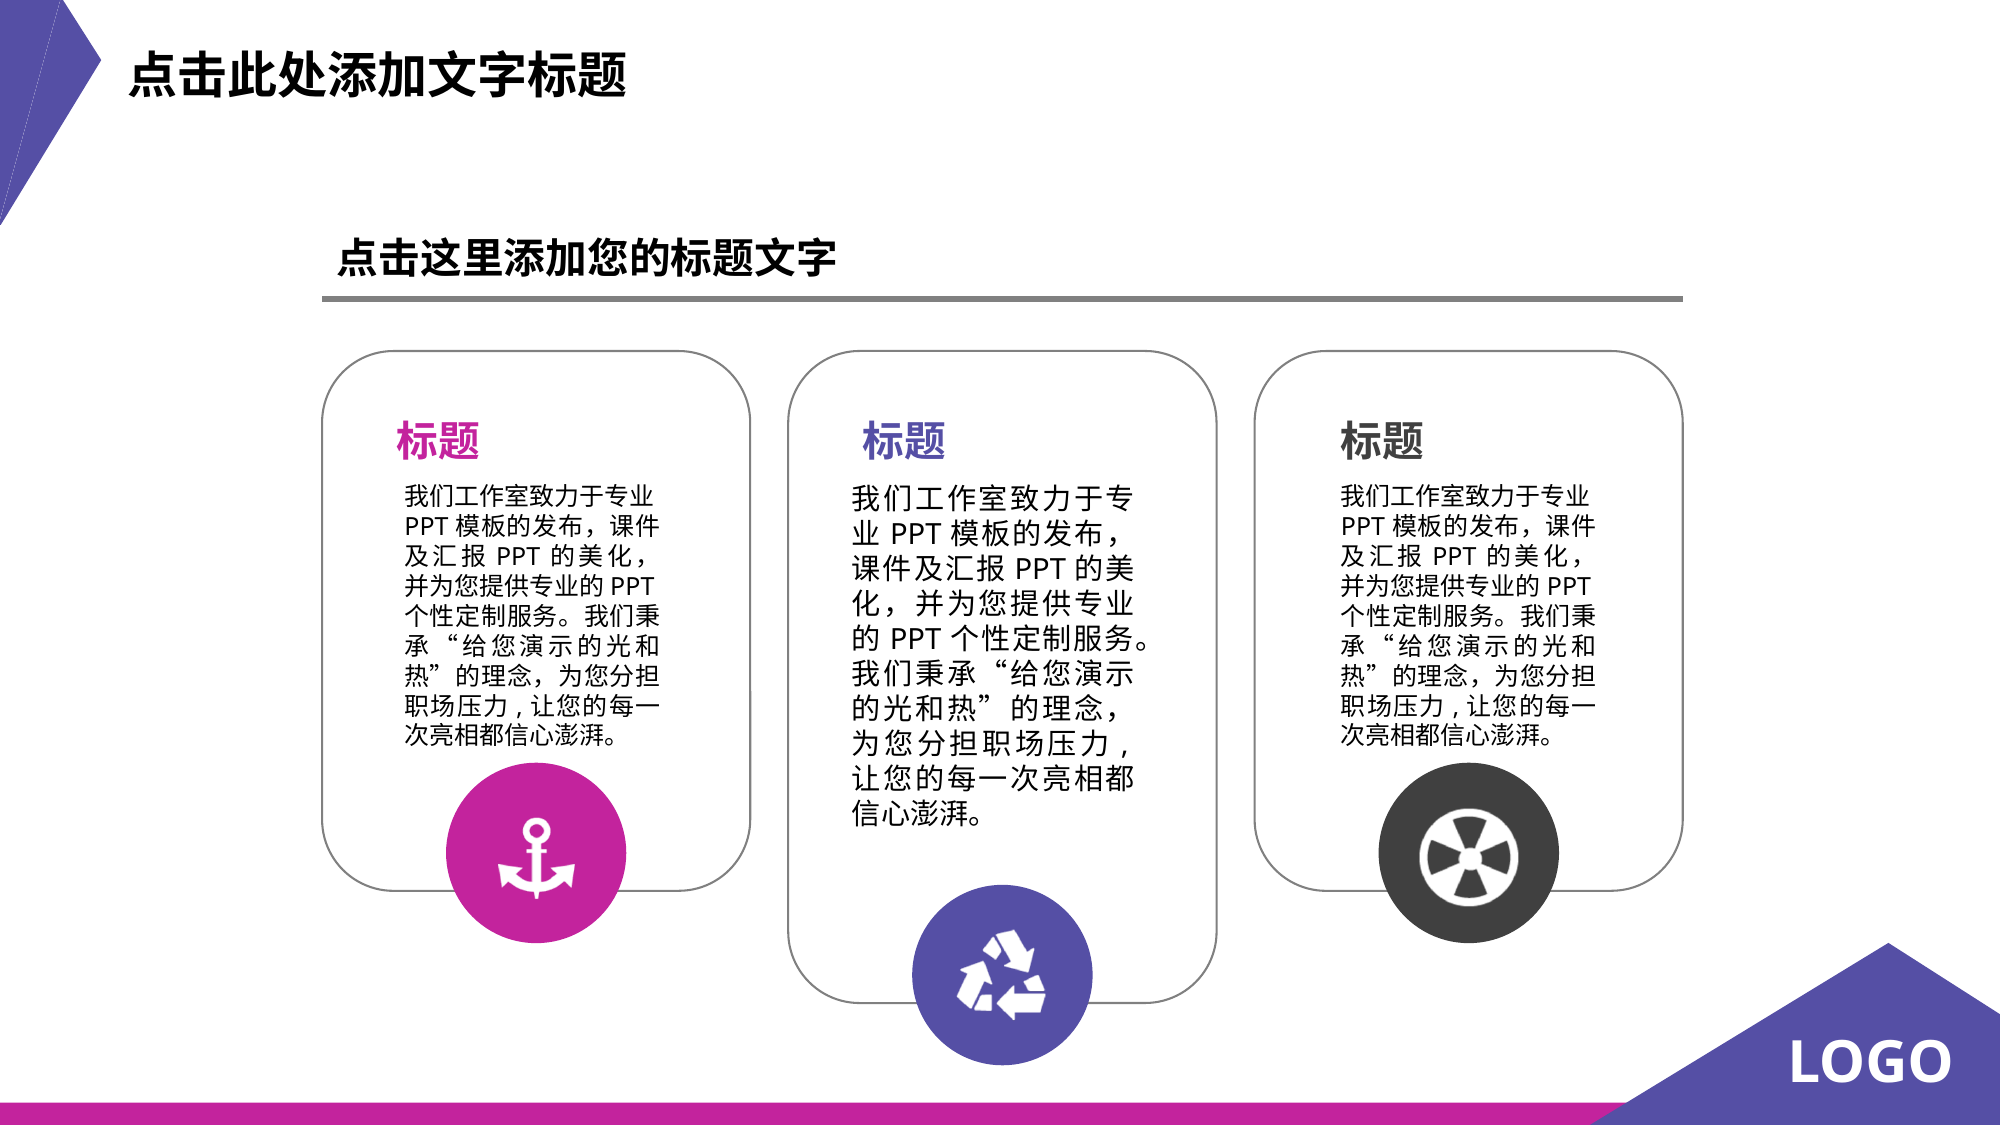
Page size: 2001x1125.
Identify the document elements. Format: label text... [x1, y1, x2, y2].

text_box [837, 407, 1151, 842]
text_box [381, 407, 676, 761]
text_box [1253, 349, 1684, 892]
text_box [1378, 762, 1560, 944]
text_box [446, 762, 627, 944]
text_box [321, 349, 752, 892]
text_box [787, 349, 1218, 1005]
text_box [912, 884, 1093, 1066]
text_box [1325, 407, 1612, 761]
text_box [0, 76, 160, 160]
text_box 点击这里添加您的标题文字 [322, 224, 865, 289]
text_box 点击此处添加文字标题 [112, 36, 670, 112]
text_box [1562, 975, 2000, 1125]
text_box [0, 1102, 1562, 1125]
